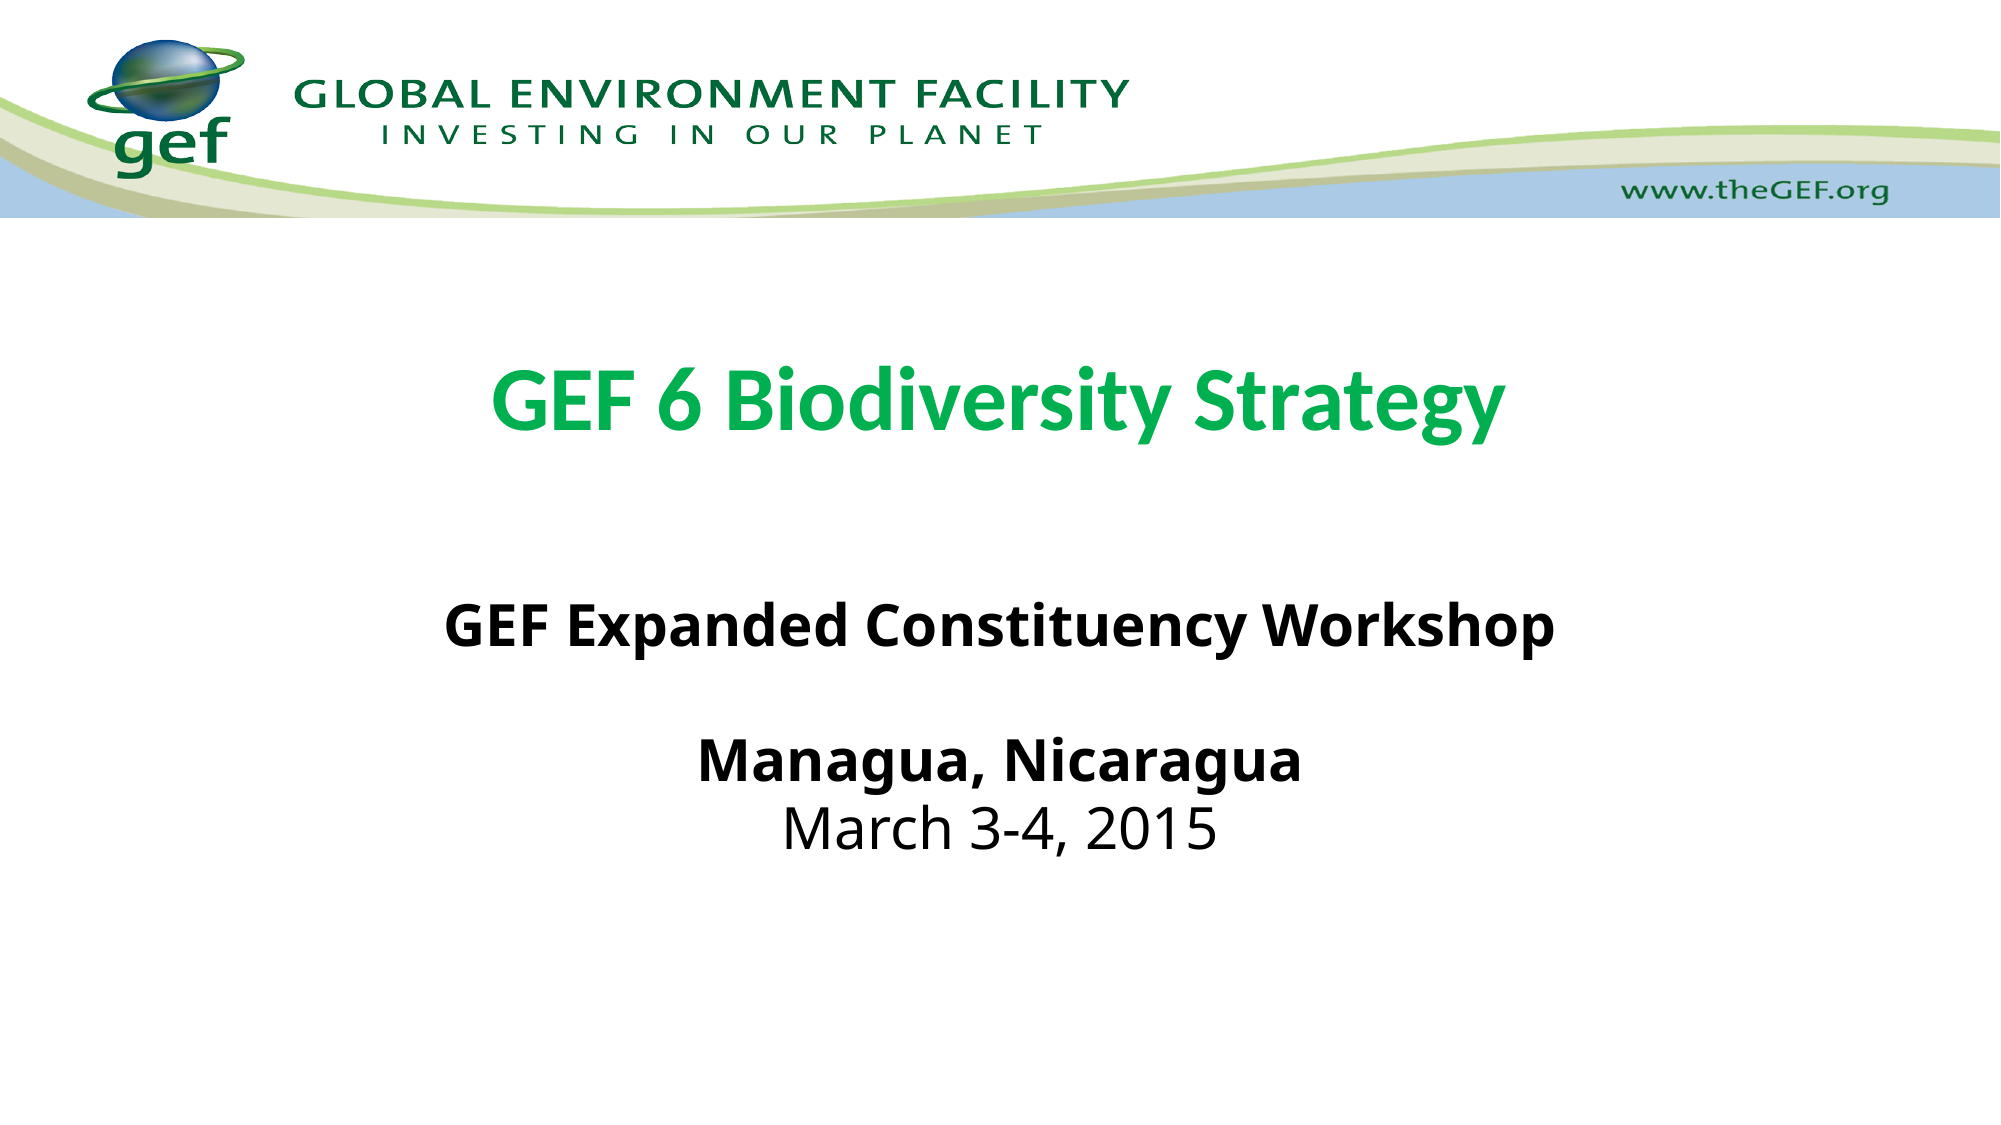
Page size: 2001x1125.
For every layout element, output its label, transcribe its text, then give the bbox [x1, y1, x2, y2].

subtitle GEF Expanded Constituency Workshop Managua, Nicaragua March 3-4, 2015 [299, 512, 1701, 801]
title GEF 6 Biodiversity Strategy [99, 299, 1901, 488]
picture [0, 12, 2000, 218]
